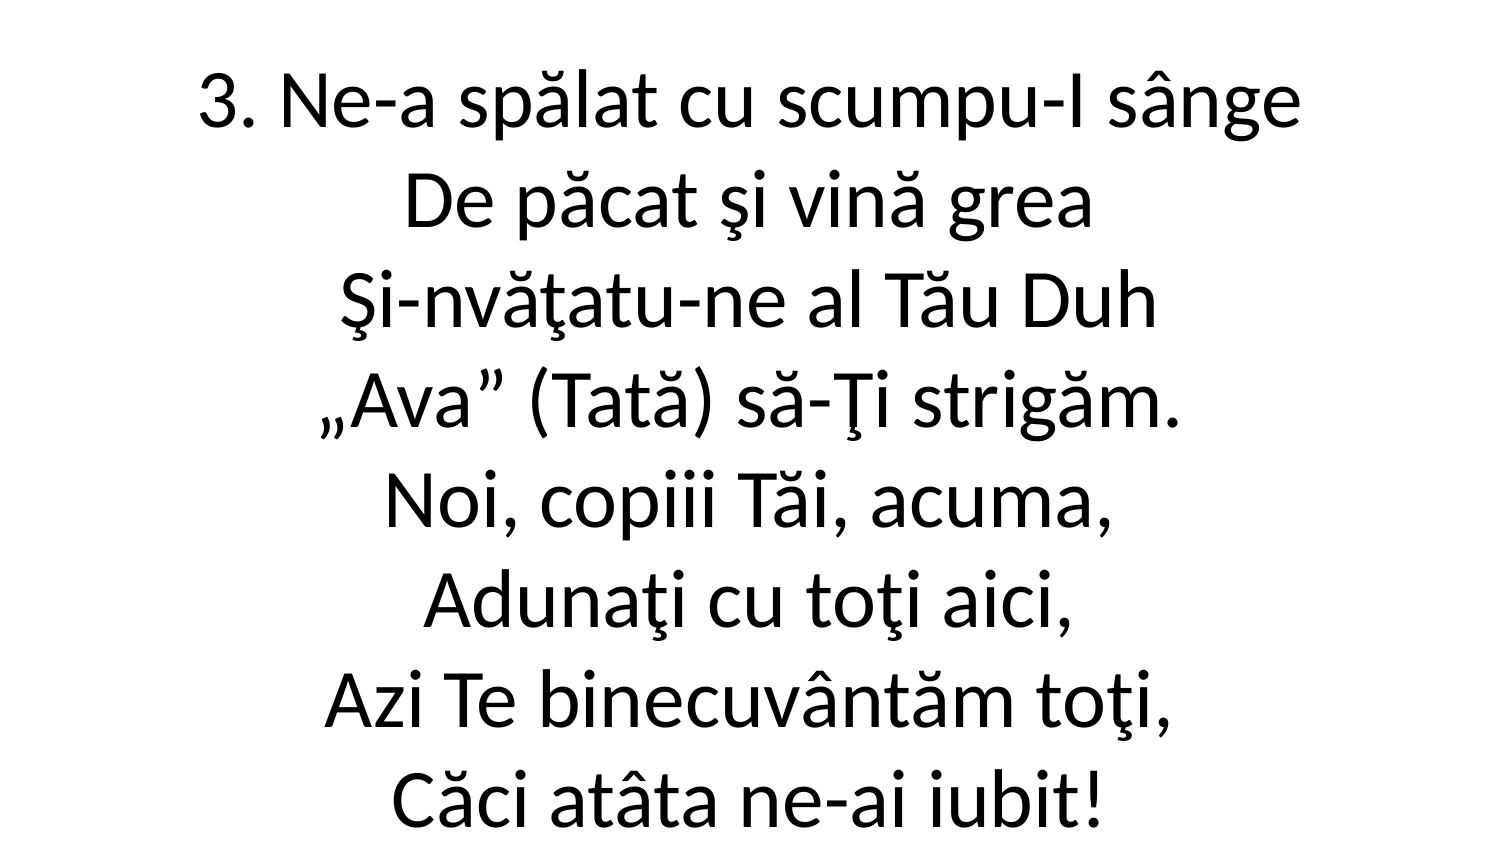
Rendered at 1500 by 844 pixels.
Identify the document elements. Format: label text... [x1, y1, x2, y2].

text_box 3. Ne-a spălat cu scumpu-I sânge De păcat şi vină grea Şi-nvăţatu-ne al Tău Duh „Ava” (Tată) să-Ţi strigăm. Noi, copiii Tăi, acuma, Adunaţi cu toţi aici, Azi Te binecuvântăm toţi, Căci atâta ne-ai iubit! [181, 0, 1319, 844]
